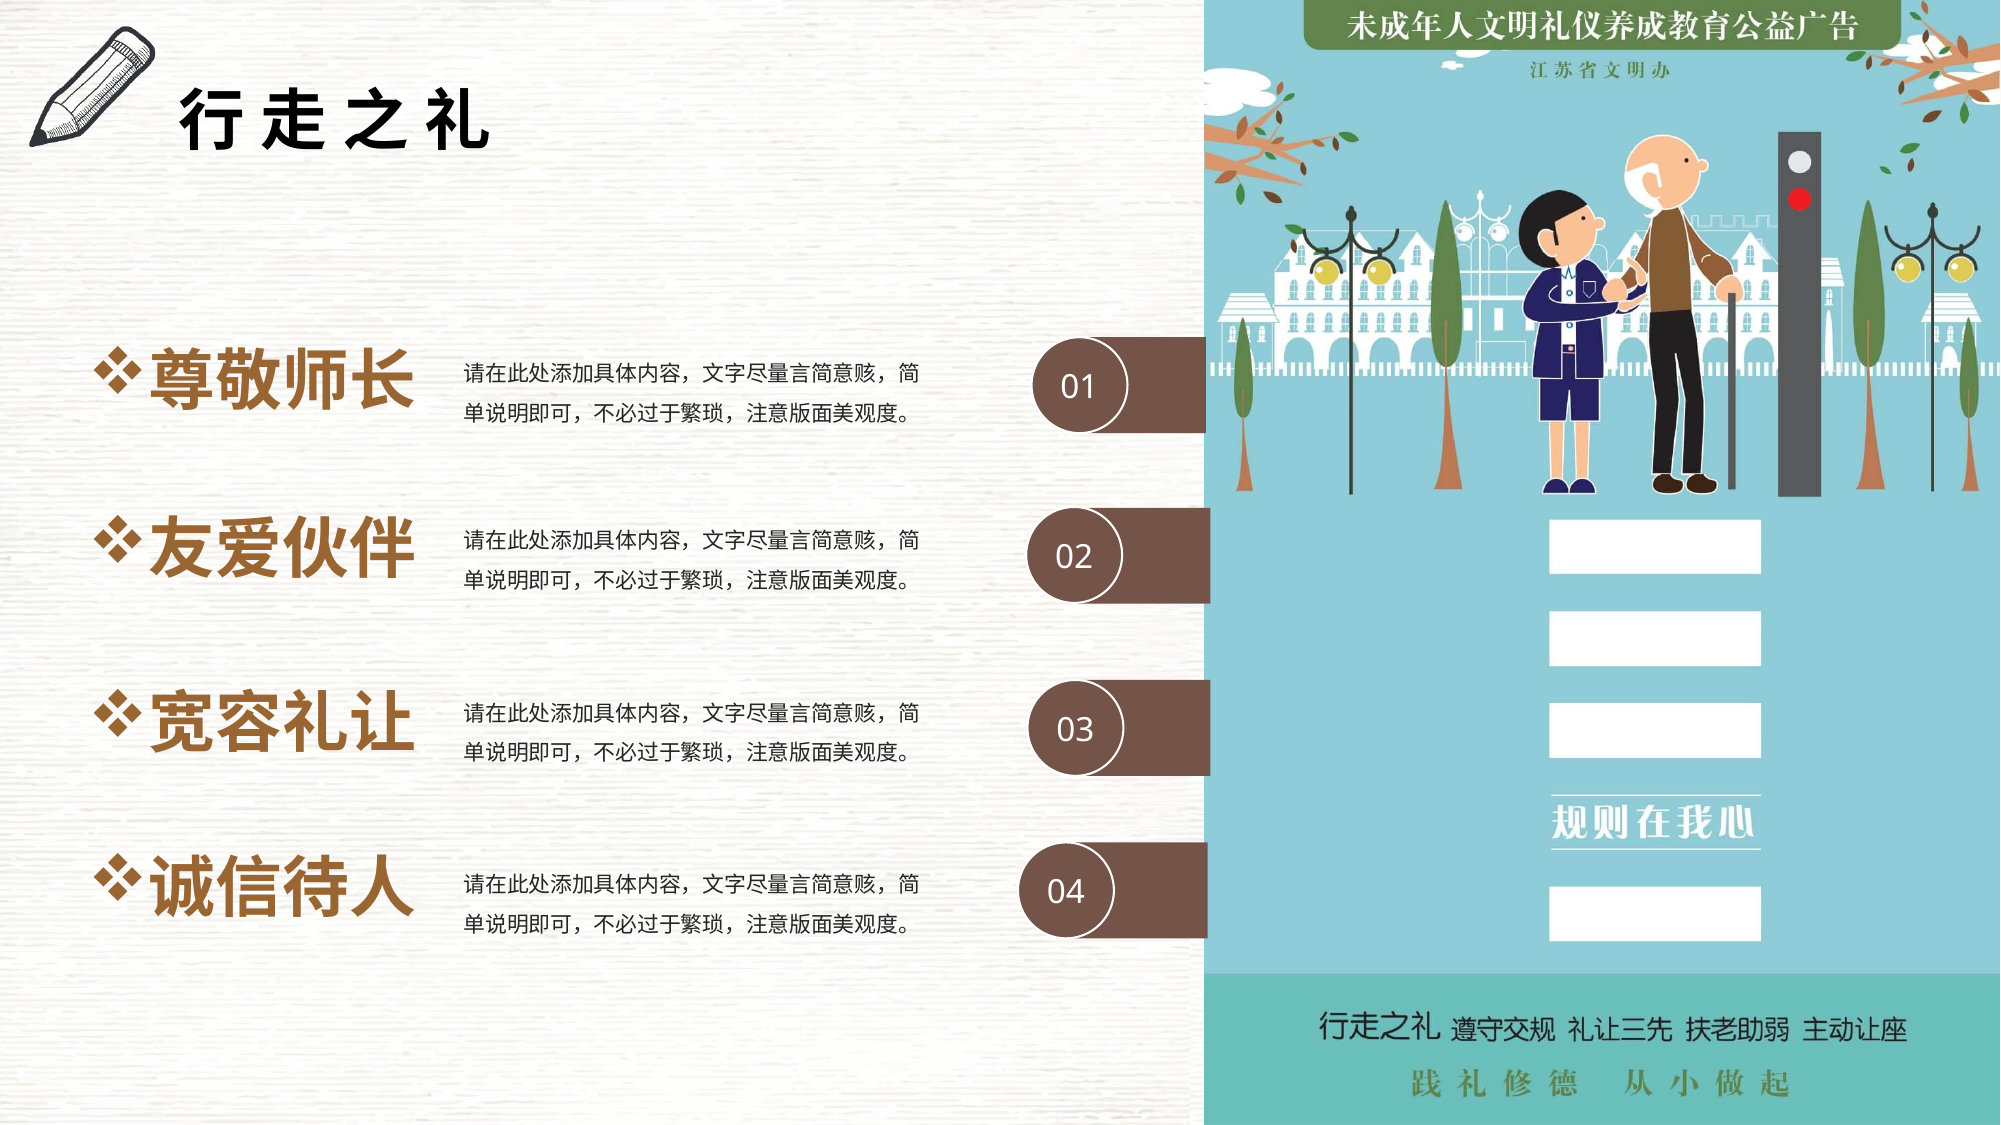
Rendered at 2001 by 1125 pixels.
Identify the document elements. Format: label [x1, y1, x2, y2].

text_box [1018, 337, 1211, 939]
picture [0, 0, 2000, 1125]
